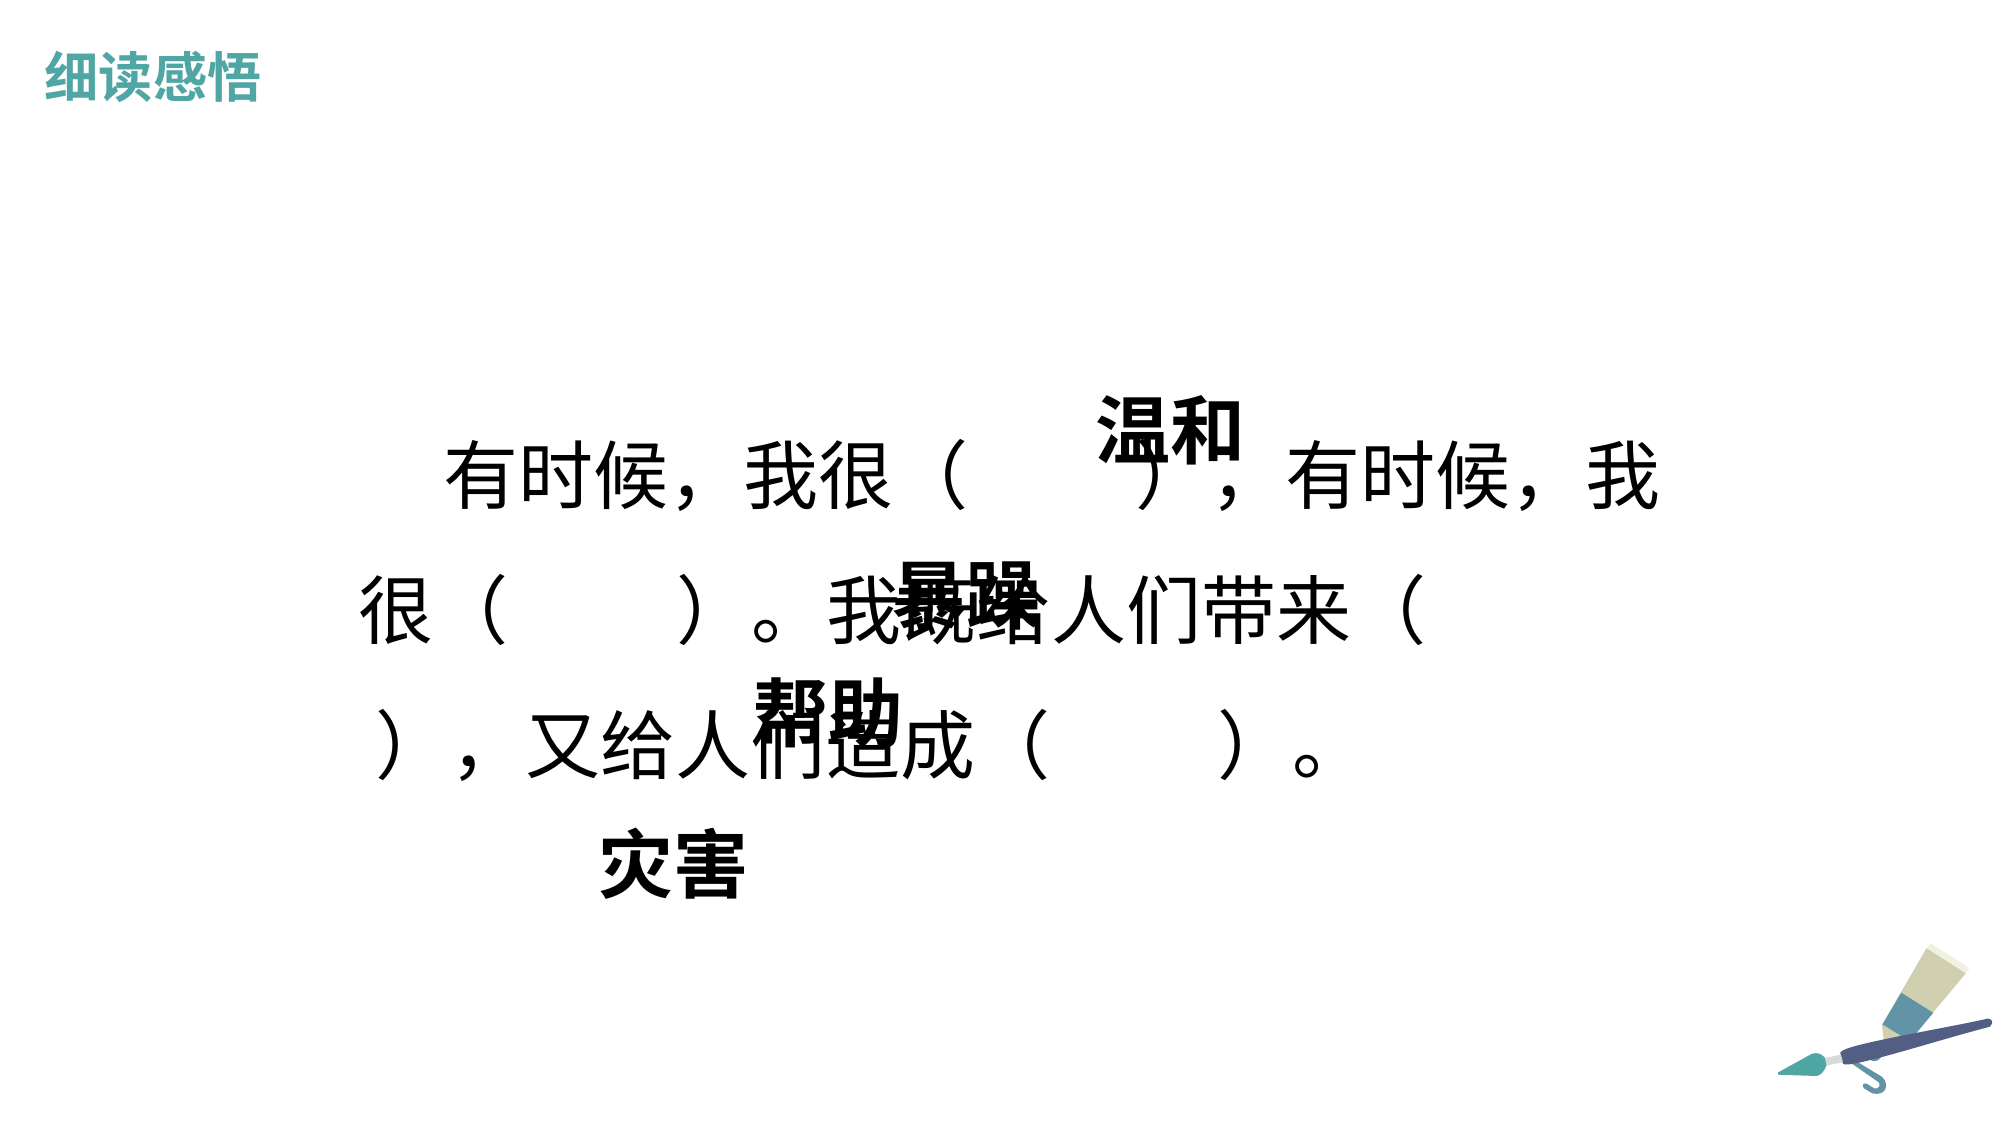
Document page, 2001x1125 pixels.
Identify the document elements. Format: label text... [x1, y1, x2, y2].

text_box 暴躁 [876, 540, 1151, 646]
text_box 细读感悟 [29, 36, 345, 116]
text_box 有时候，我很（ ），有时候，我很（ ）。我既给人们带来（ ），又给人们造成（ ）。 [344, 376, 1683, 797]
text_box 帮助 [739, 658, 996, 764]
text_box 灾害 [583, 810, 877, 916]
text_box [1811, 945, 1974, 1125]
